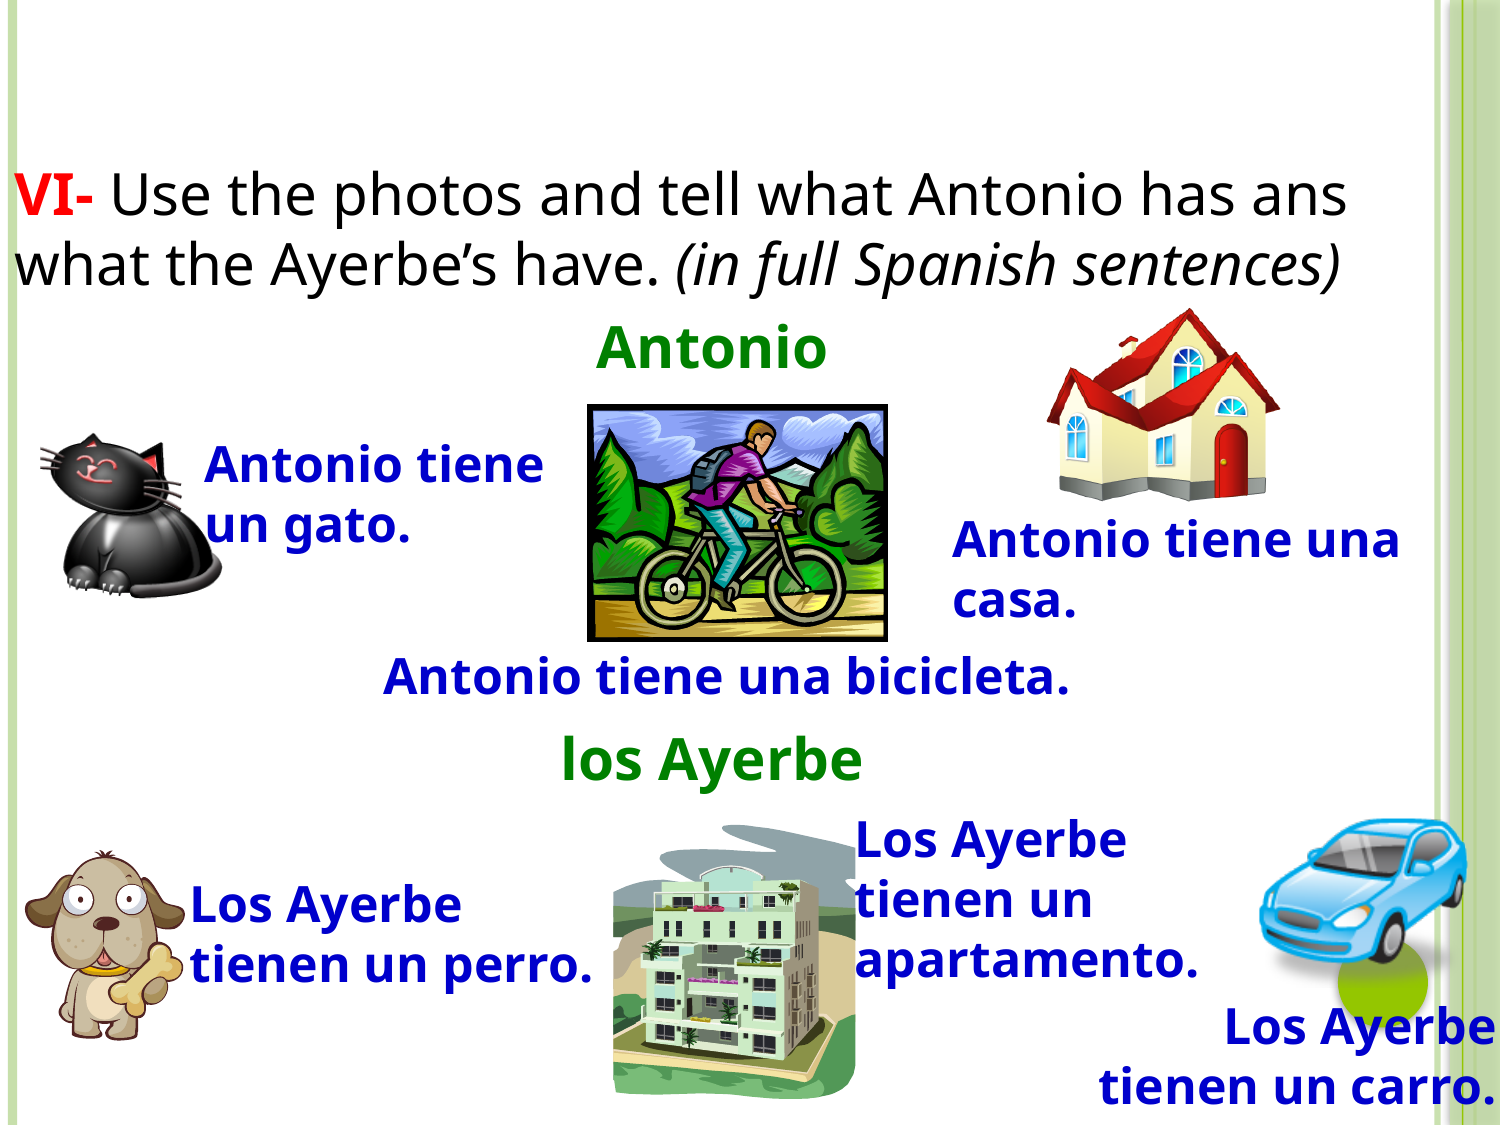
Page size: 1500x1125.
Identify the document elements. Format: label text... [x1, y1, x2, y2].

picture [586, 399, 893, 647]
text_box Los Ayerbe tienen un carro. [1083, 987, 1500, 1123]
text_box Los Ayerbe tienen un perro. [192, 865, 606, 1000]
picture [1036, 274, 1288, 526]
picture [36, 424, 226, 613]
text_box Antonio tiene una bicicleta. [368, 637, 1086, 713]
text_box Los Ayerbe tienen un apartamento. [839, 799, 1215, 995]
picture [24, 849, 186, 1042]
text_box Antonio tiene un gato. [228, 424, 574, 560]
picture [1249, 761, 1476, 988]
text_box Antonio tiene una casa. [937, 499, 1488, 635]
picture [611, 823, 857, 1101]
list VI- Use the photos and tell what Antonio has ans what the Ayerbe’s have. (in full Spanish sentences) Antonio los Ayerbe [0, 149, 1425, 1088]
